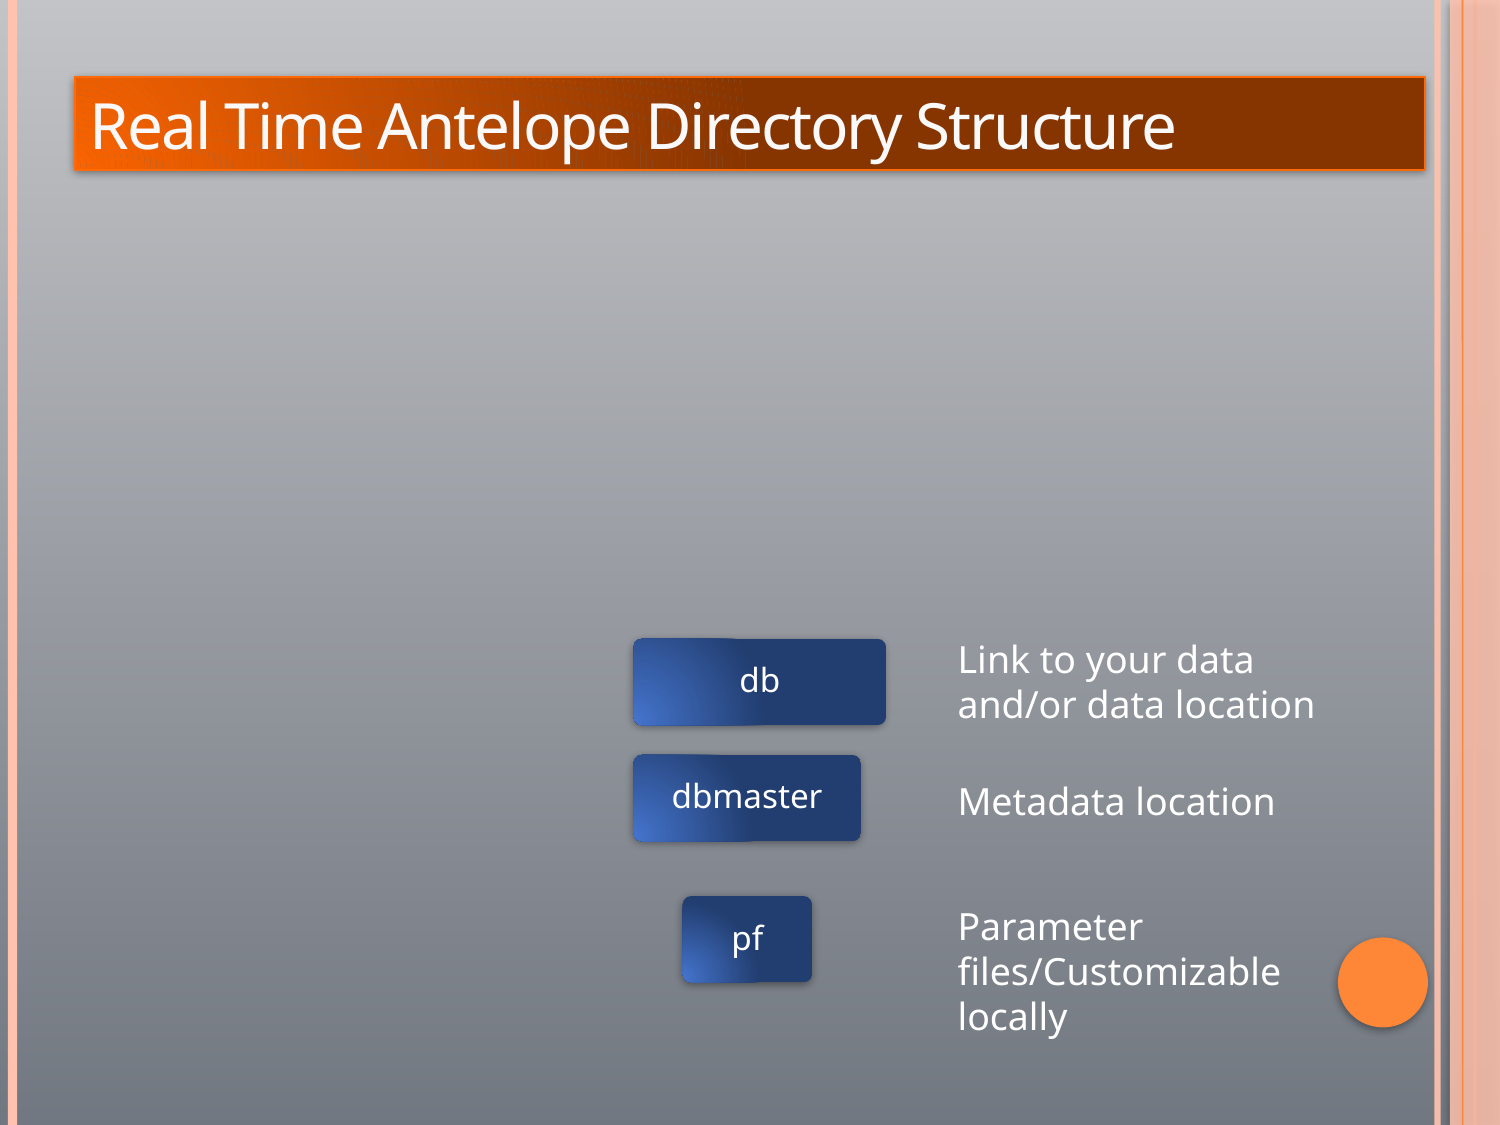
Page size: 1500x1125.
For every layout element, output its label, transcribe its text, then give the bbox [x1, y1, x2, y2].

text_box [633, 638, 887, 726]
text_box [19, 76, 1500, 940]
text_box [632, 754, 862, 842]
text_box Parameter files/Customizable locally [942, 950, 1347, 1046]
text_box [682, 895, 813, 983]
